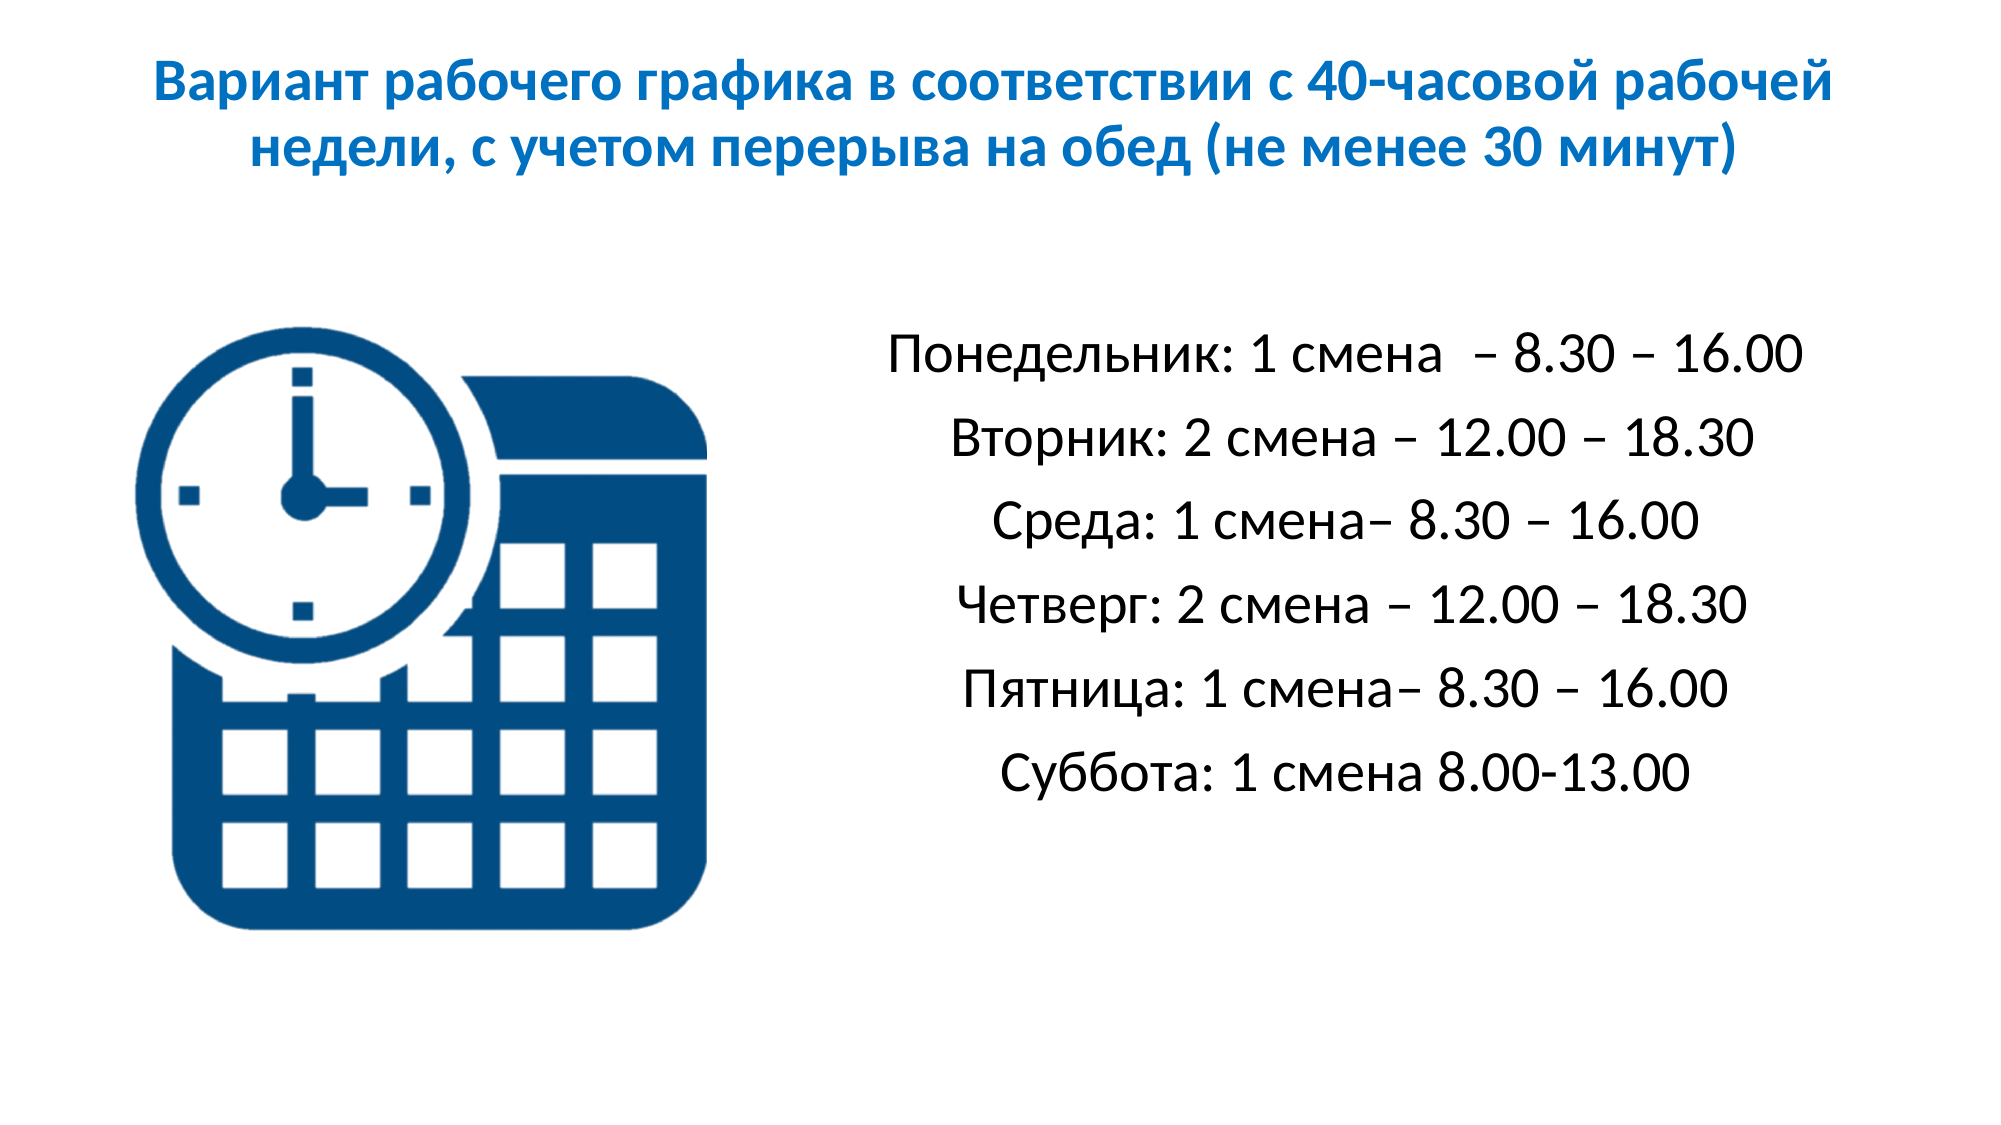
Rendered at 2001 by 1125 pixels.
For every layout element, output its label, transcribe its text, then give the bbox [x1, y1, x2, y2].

title Вариант рабочего графика в соответствии с 40-часовой рабочей недели, с учетом перерыва на обед (не менее 30 минут) [118, 56, 1872, 244]
list Понедельник: 1 смена – 8.30 – 16.00 Вторник: 2 смена – 12.00 – 18.30 Среда: 1 смена– 8.30 – 16.00 Четверг: 2 смена – 12.00 – 18.30 Пятница: 1 смена– 8.30 – 16.00 Суббота: 1 смена 8.00-13.00 [837, 314, 1855, 1057]
picture [118, 294, 707, 950]
